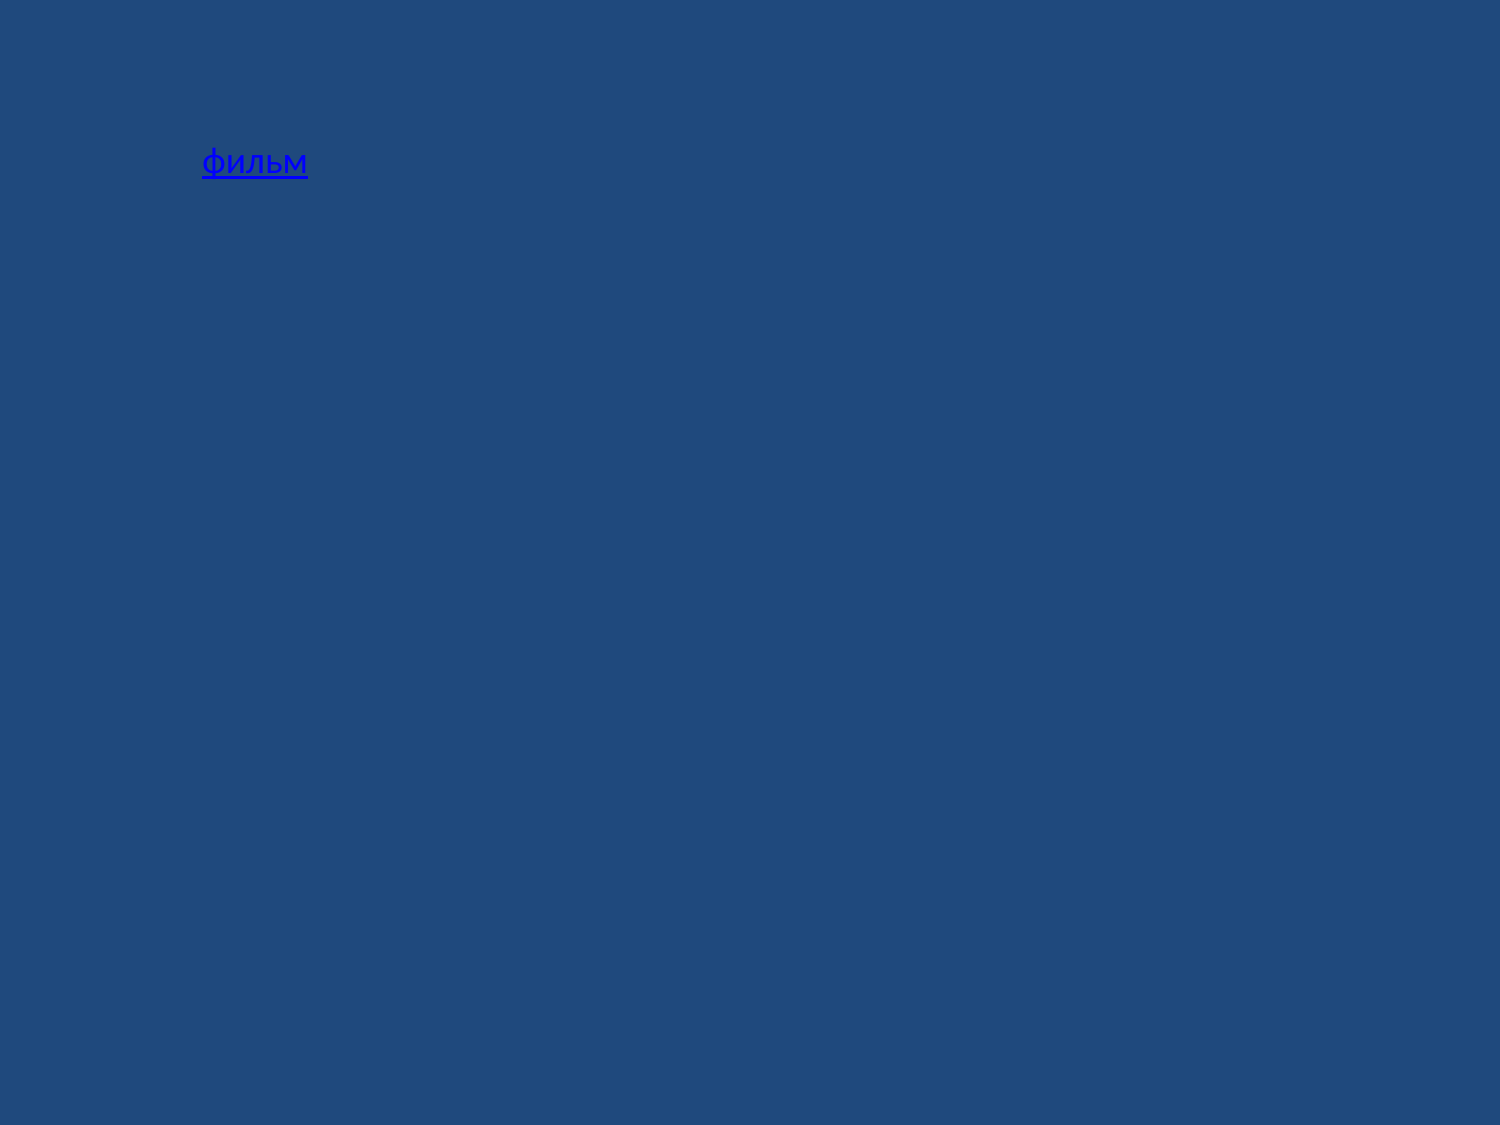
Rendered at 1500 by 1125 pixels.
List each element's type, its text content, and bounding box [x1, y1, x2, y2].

text_box фильм [187, 128, 786, 189]
